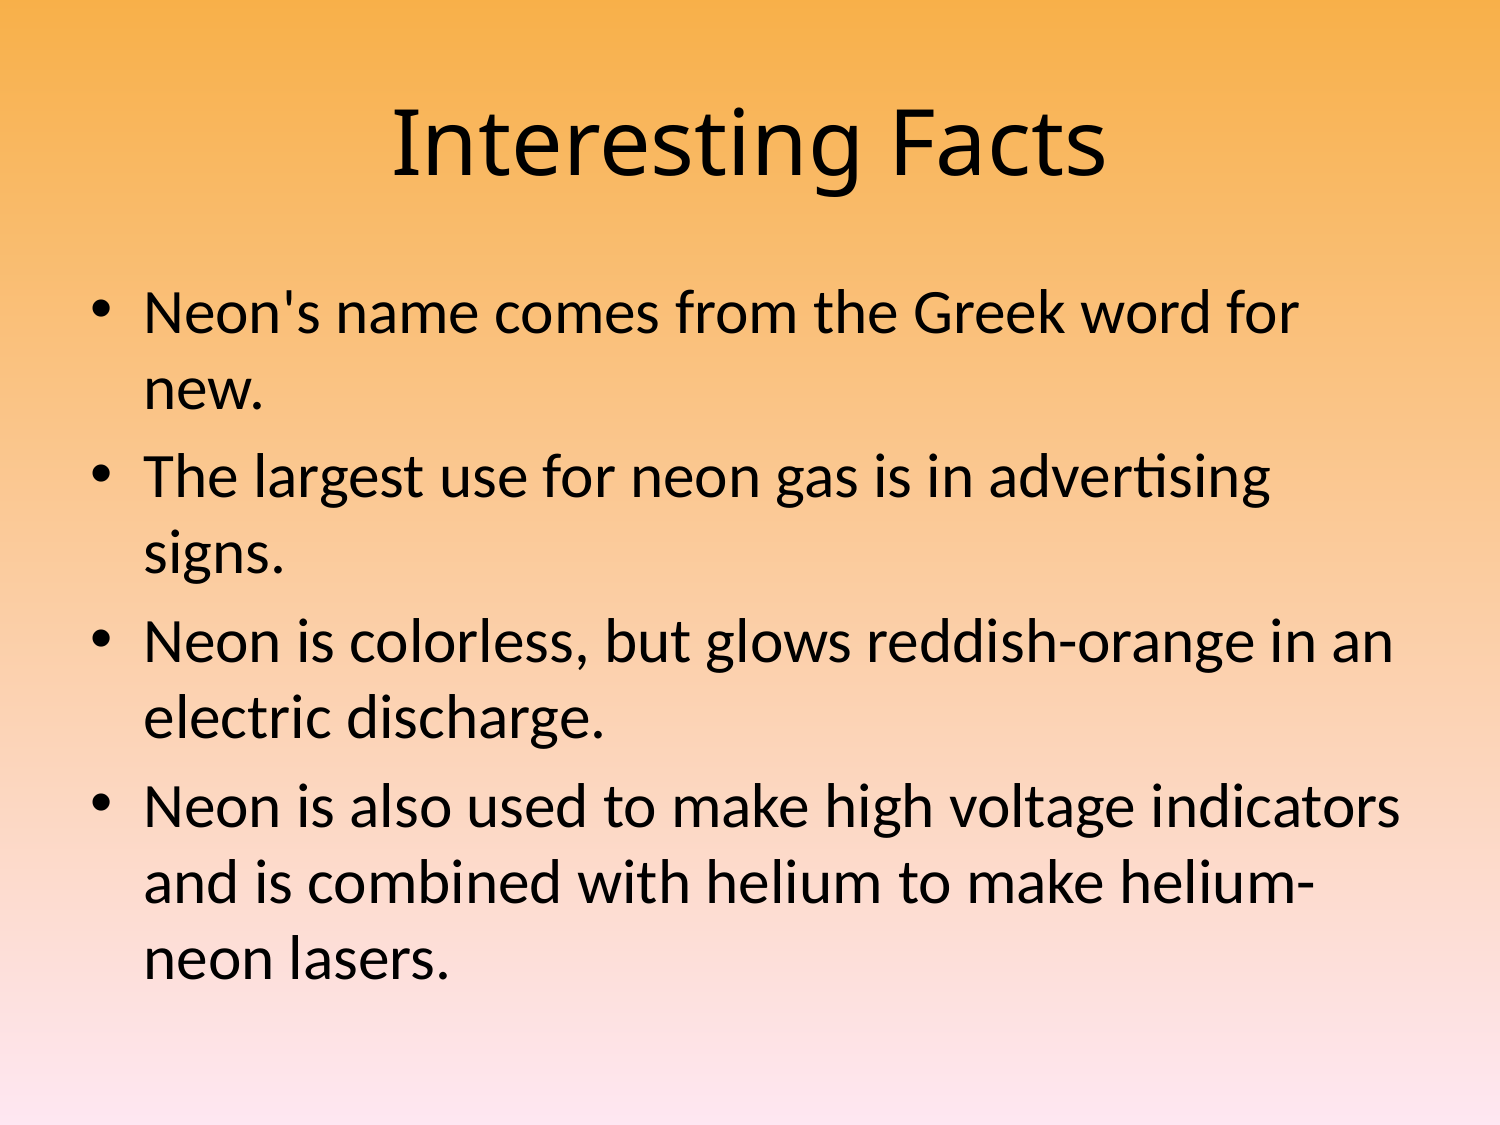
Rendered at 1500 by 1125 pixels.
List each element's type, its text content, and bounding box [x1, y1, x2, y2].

title Interesting Facts [75, 45, 1425, 233]
list Neon's name comes from the Greek word for new. The largest use for neon gas is in advertising signs. Neon is colorless, but glows reddish-orange in an electric discharge. Neon is also used to make high voltage indicators and is combined with helium to make helium-neon lasers. [75, 262, 1425, 1005]
